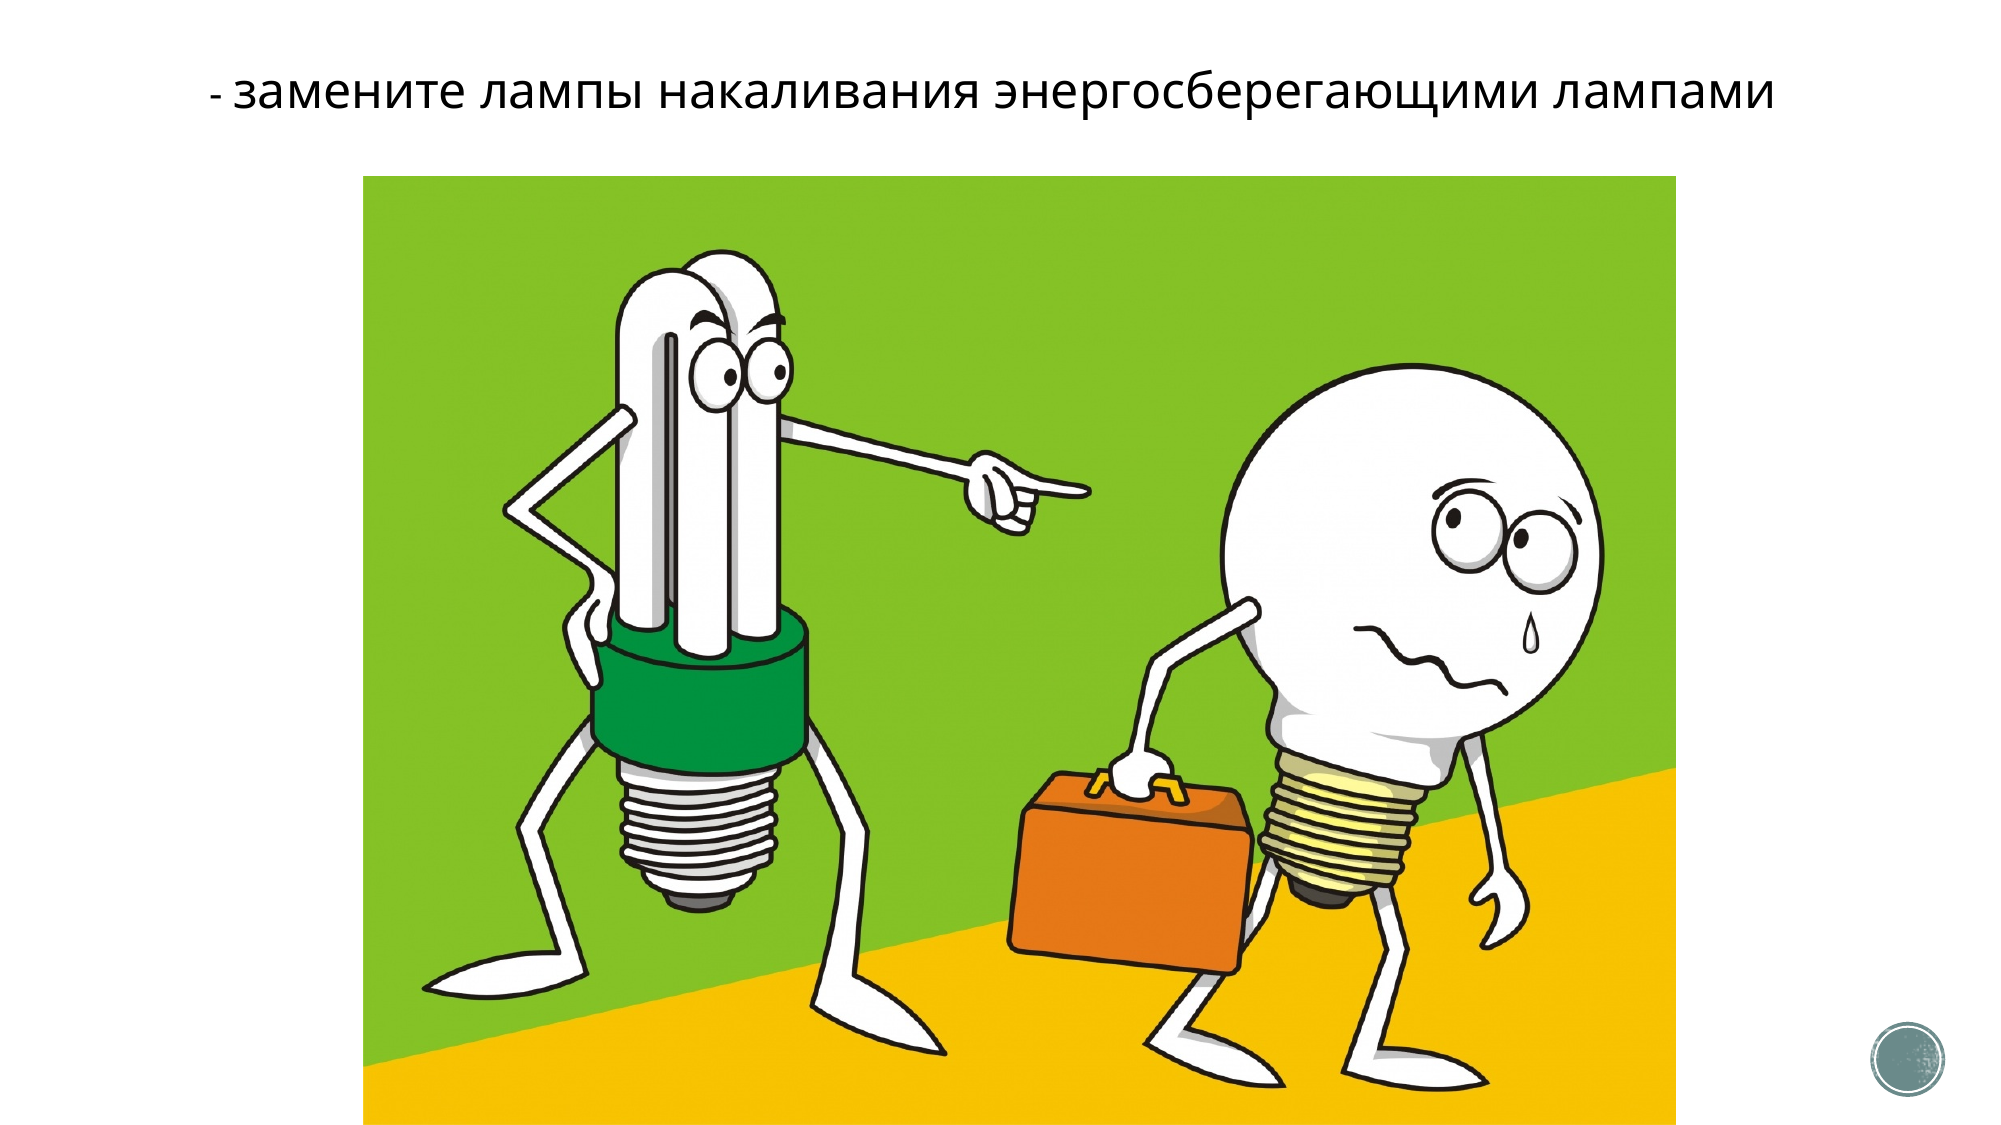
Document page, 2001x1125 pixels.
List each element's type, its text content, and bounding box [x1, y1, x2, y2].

list - замените лампы накаливания энергосберегающими лампами [194, 57, 1845, 722]
picture [363, 176, 1676, 1125]
